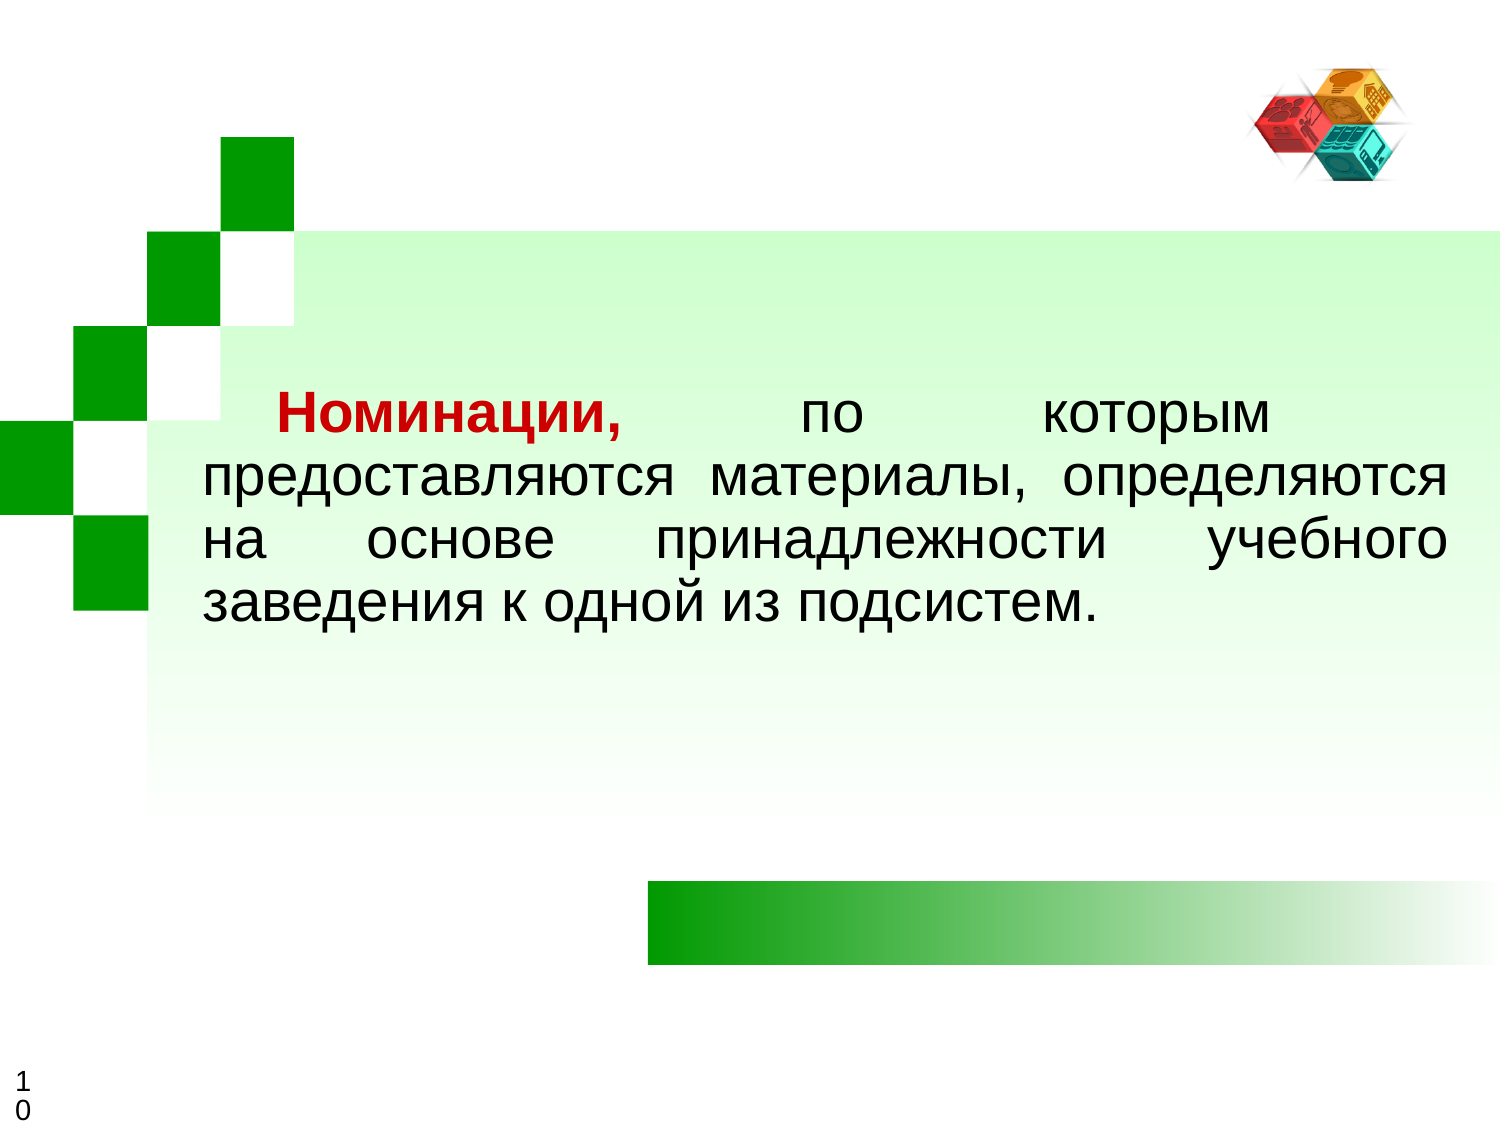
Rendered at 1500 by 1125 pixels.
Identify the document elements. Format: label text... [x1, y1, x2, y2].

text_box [0, 136, 1500, 965]
slide_number 10 [0, 1054, 59, 1125]
picture [1241, 58, 1419, 188]
